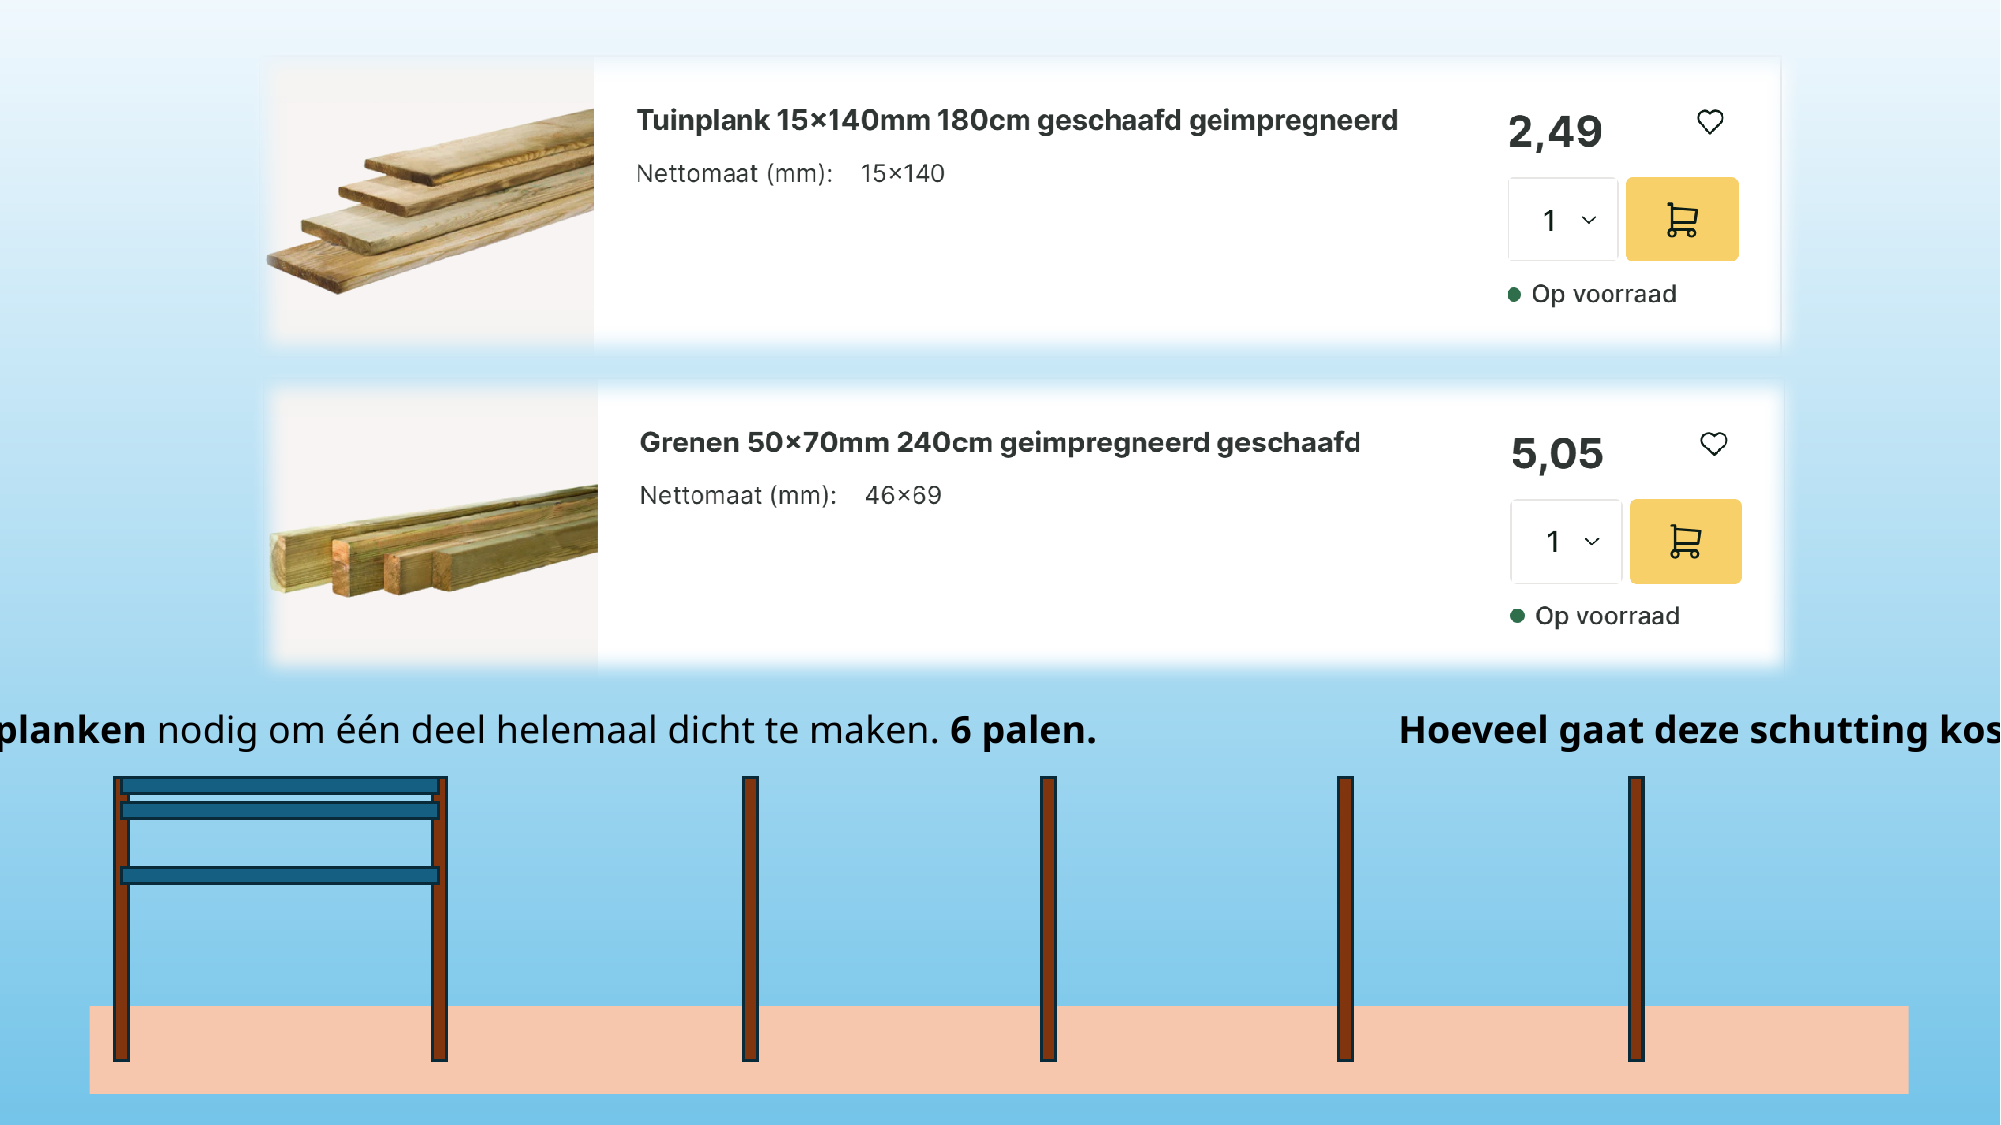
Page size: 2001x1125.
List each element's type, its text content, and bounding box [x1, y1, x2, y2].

picture [251, 369, 1799, 685]
picture [251, 44, 1801, 362]
text_box [120, 801, 440, 820]
text_box [1337, 776, 1354, 1062]
text_box [120, 866, 440, 885]
text_box [1040, 776, 1057, 1062]
text_box [113, 776, 130, 1062]
text_box [120, 776, 440, 795]
text_box 13 planken nodig om één deel helemaal dicht te maken. 6 palen. Hoeveel gaat deze schutting kosten? [0, 698, 2000, 759]
text_box [1628, 776, 1645, 1062]
text_box [742, 776, 759, 1062]
text_box [88, 1004, 1910, 1096]
text_box [431, 776, 448, 1062]
